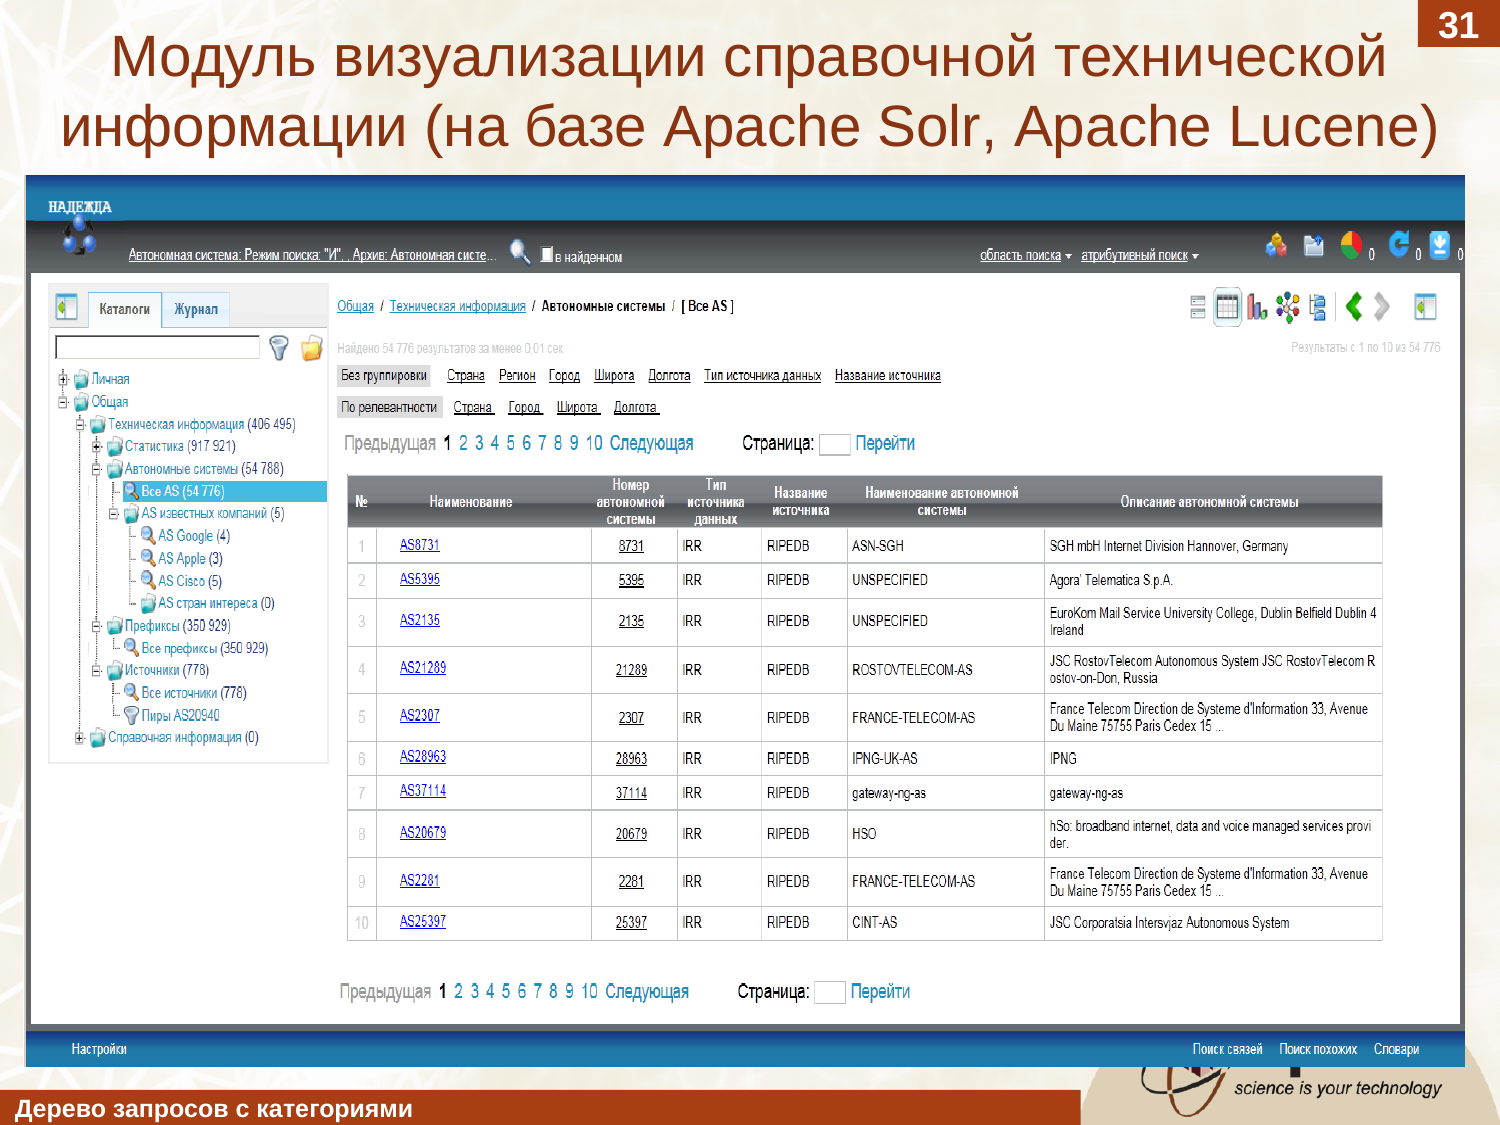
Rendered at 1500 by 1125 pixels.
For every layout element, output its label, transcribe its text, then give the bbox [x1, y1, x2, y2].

picture [0, 0, 1417, 46]
text_box 31 [1417, 0, 1500, 47]
picture [0, 129, 1500, 1125]
text_box Модуль визуализации справочной технической информации (на базе Apache Solr, Apache Lucene) [0, 46, 1500, 129]
text_box Дерево запросов с категориями [0, 1089, 1081, 1125]
